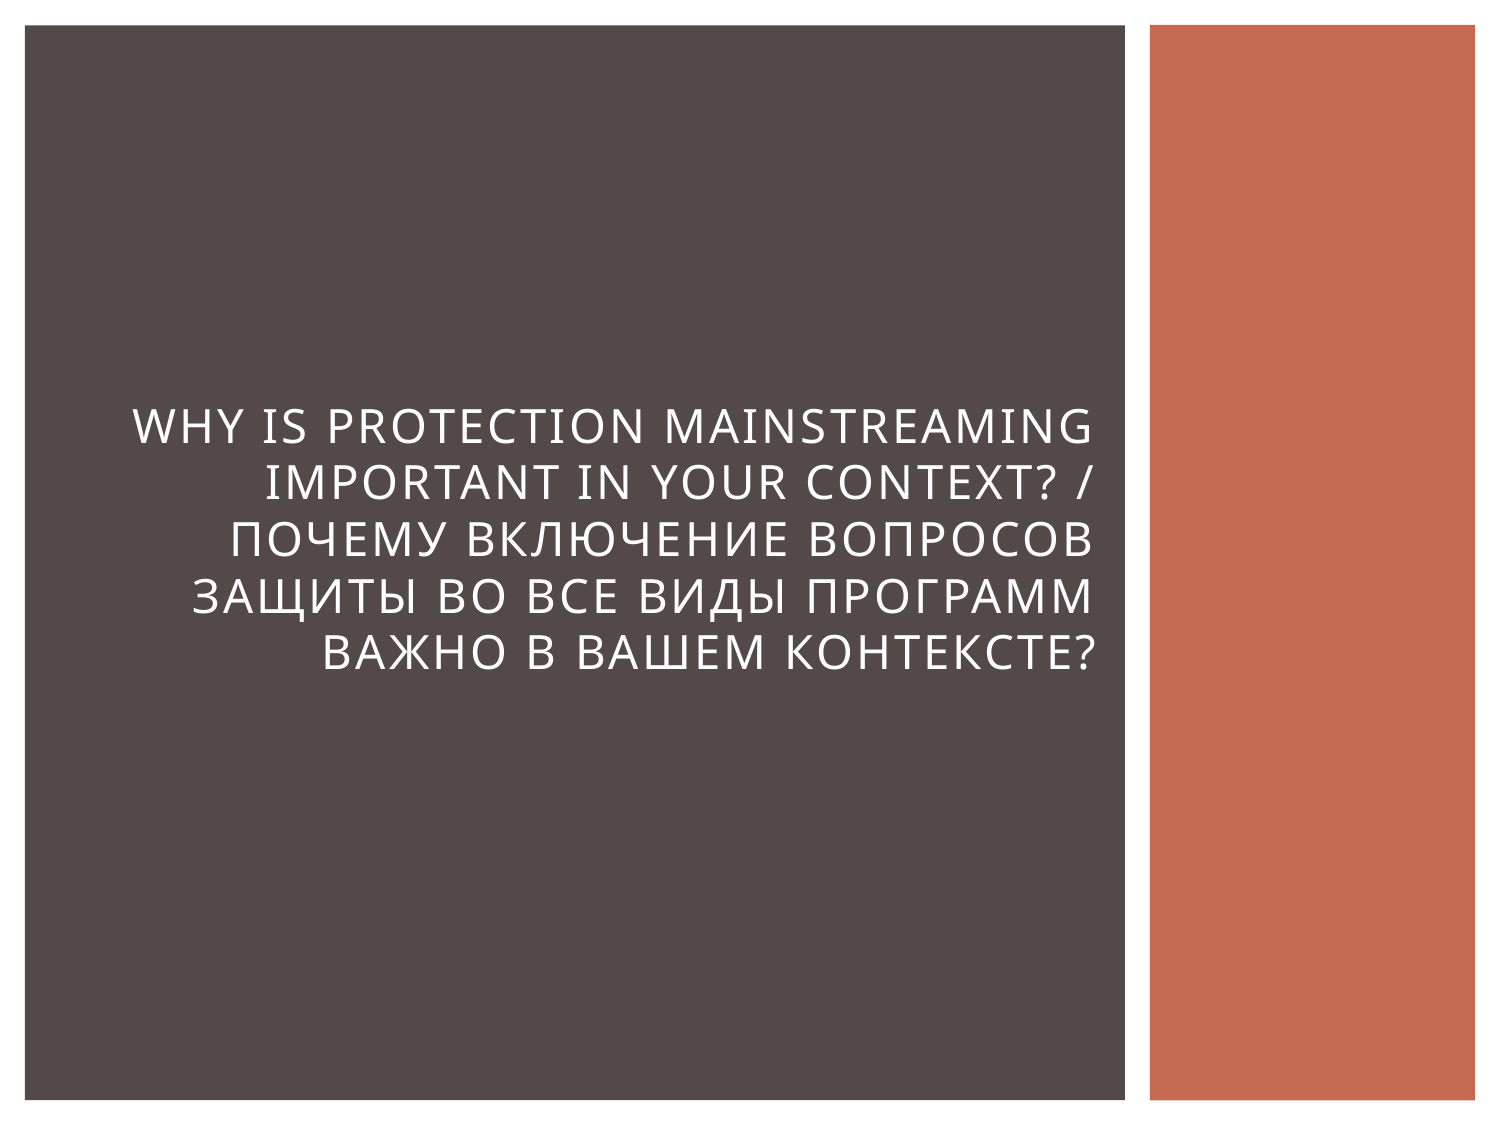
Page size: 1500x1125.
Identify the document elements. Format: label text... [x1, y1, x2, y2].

title Why is protection mainstreaming important in your context? / Почему включение вопросов защиты во все виды программ важно в вашем контексте? [75, 387, 1113, 688]
